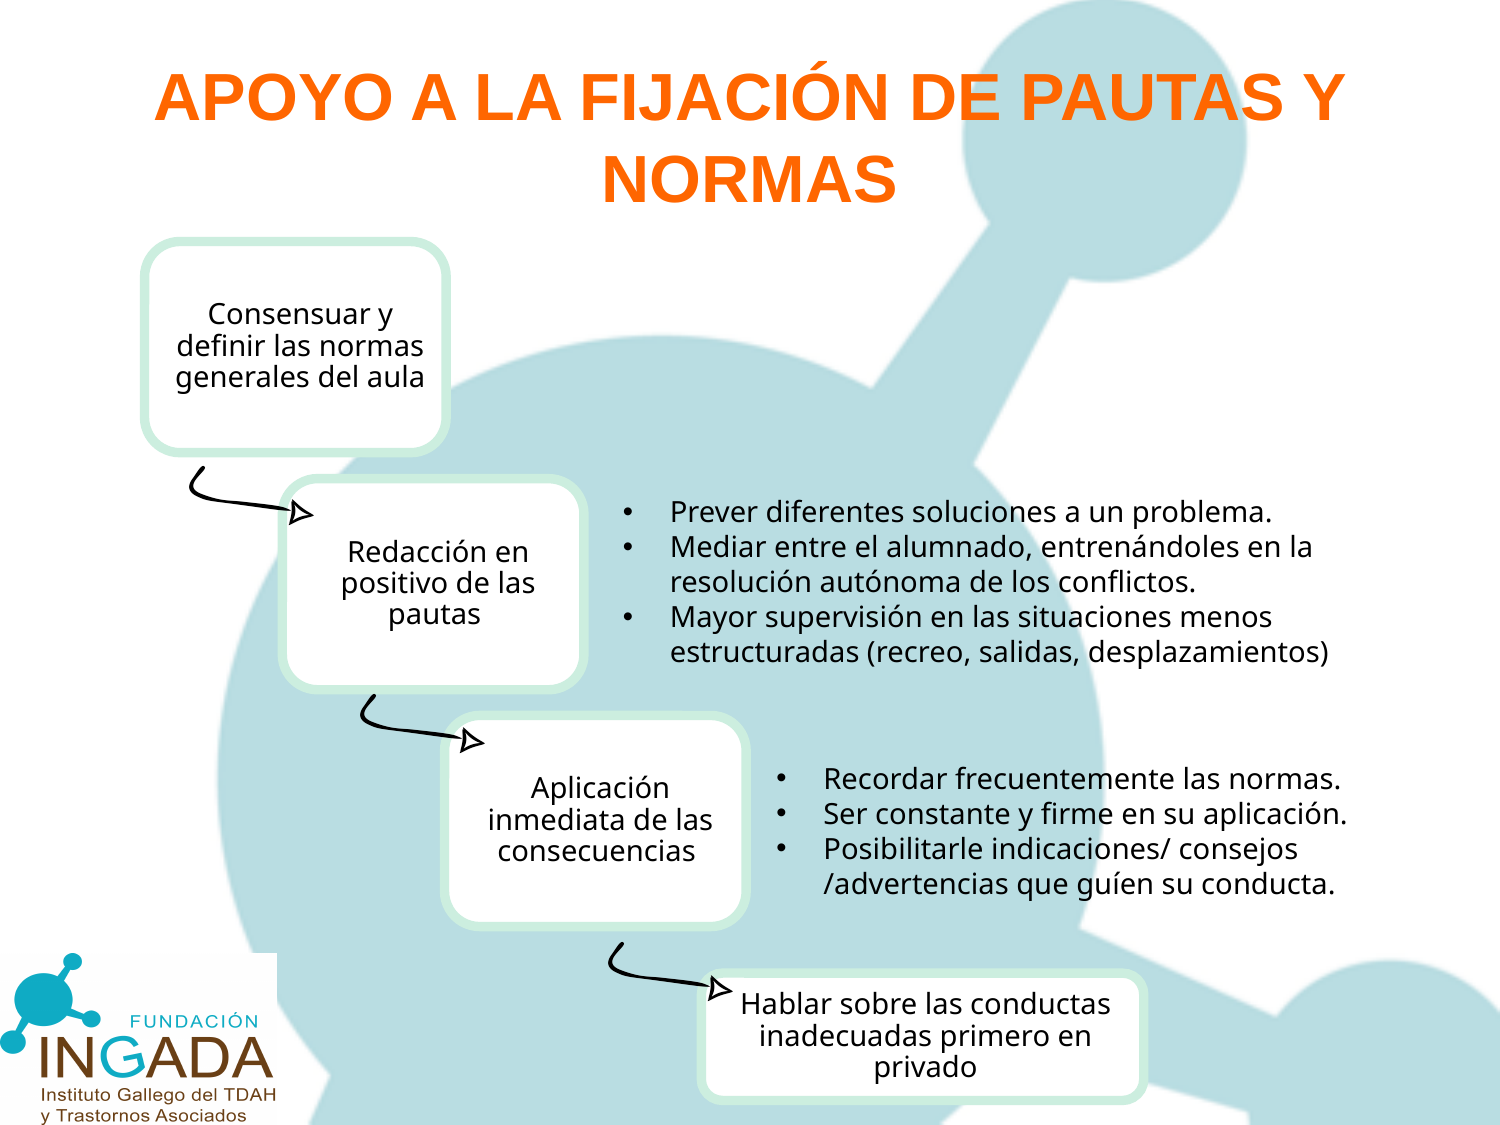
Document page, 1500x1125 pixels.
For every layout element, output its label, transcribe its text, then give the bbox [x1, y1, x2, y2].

picture [189, 464, 314, 527]
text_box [0, 232, 1500, 1125]
picture [360, 692, 485, 755]
title APOYO A LA FIJACIÓN DE PAUTAS Y NORMAS [75, 45, 1425, 232]
picture [0, 0, 1500, 232]
picture [608, 940, 733, 1003]
